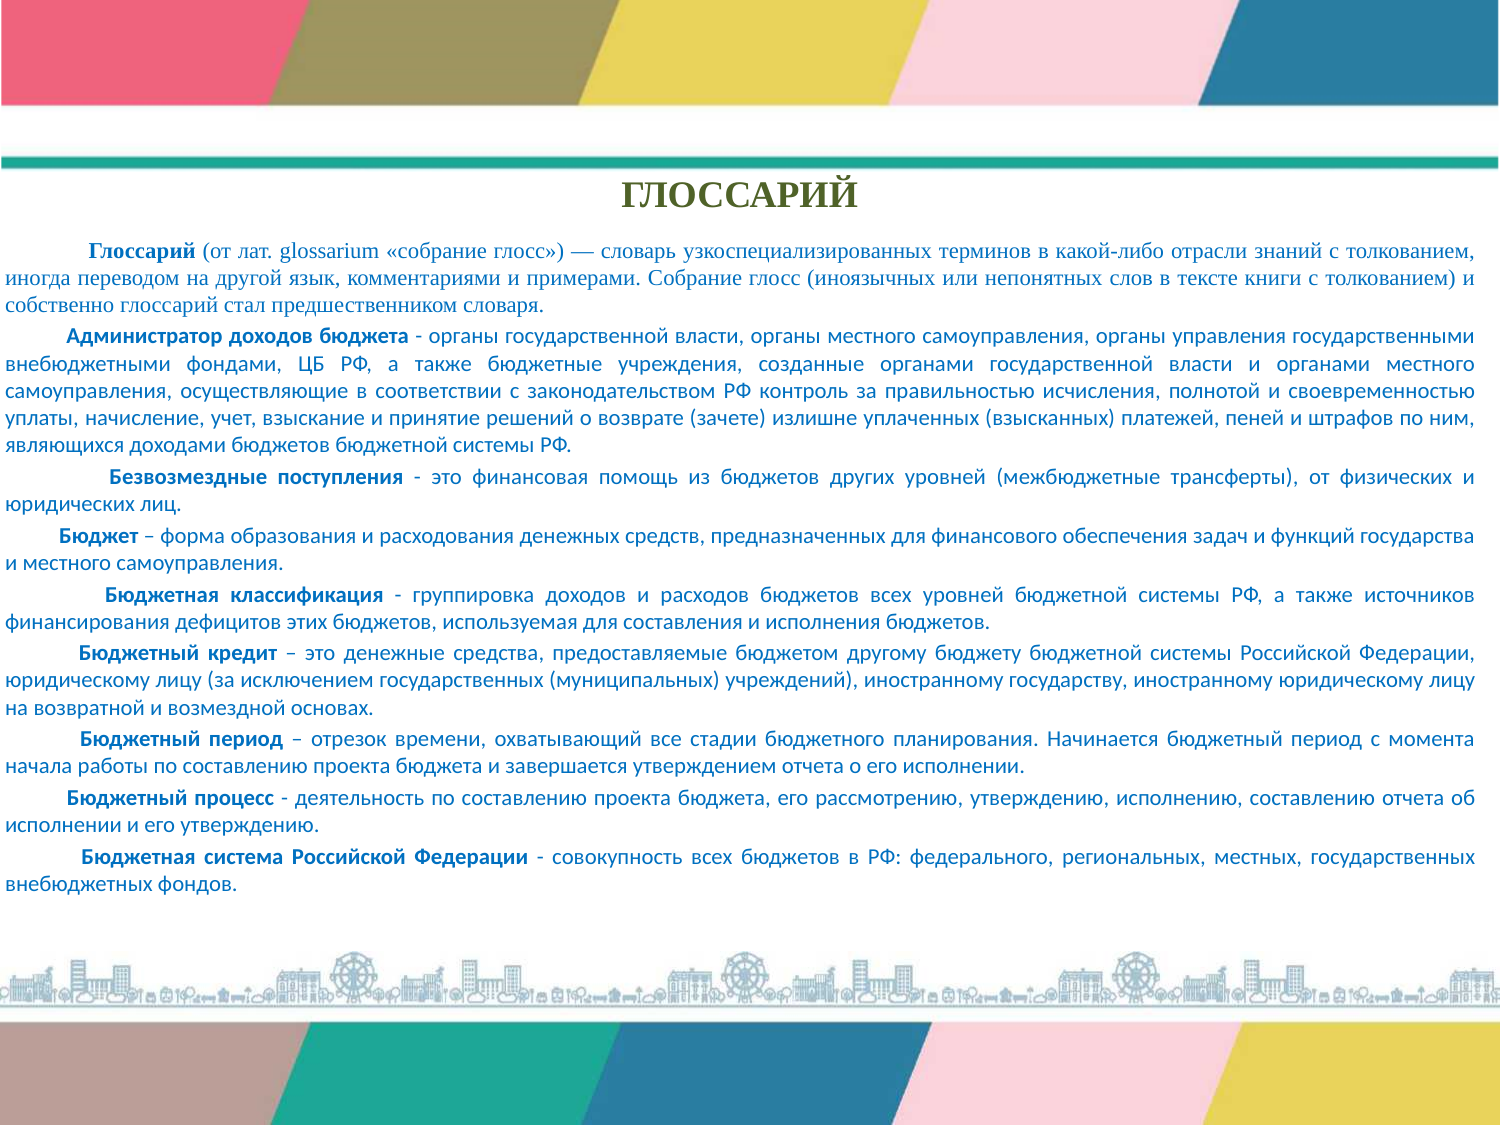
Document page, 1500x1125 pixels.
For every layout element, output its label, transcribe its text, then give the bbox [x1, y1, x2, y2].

subtitle Глоссарий (от лат. glossarium «собрание глосс») — словарь узкоспециализированных терминов в какой-либо отрасли знаний с толкованием, иногда переводом на другой язык, комментариями и примерами. Собрание глосс (иноязычных или непонятных слов в тексте книги с толкованием) и собственно глоссарий стал предшественником словаря. Администратор доходов бюджета - органы государственной власти, органы местного самоуправления, органы управления государственными внебюджетными фондами, ЦБ РФ, а также бюджетные учреждения, созданные органами государственной власти и органами местного самоуправления, осуществляющие в соответствии с законодательством РФ контроль за правильностью исчисления, полнотой и своевременностью уплаты, начисление, учет, взыскание и принятие решений о возврате (зачете) излишне уплаченных (взысканных) платежей, пеней и штрафов по ним, являющихся доходами бюджетов бюджетной системы РФ. Безвозмездные поступления - это финансовая помощь из бюджетов других уровней (межбюджетные трансферты), от физических и юридических лиц. Бюджет – форма образования и расходования денежных средств, предназначенных для финансового обеспечения задач и функций государства и местного самоуправления. Бюджетная классификация - группировка доходов и расходов бюджетов всех уровней бюджетной системы РФ, а также источников финансирования дефицитов этих бюджетов, используемая для составления и исполнения бюджетов. Бюджетный кредит – это денежные средства, предоставляемые бюджетом другому бюджету бюджетной системы Российской Федерации, юридическому лицу (за исключением государственных (муниципальных) учреждений), иностранному государству, иностранному юридическому лицу на возвратной и возмездной основах. Бюджетный период – отрезок времени, охватывающий все стадии бюджетного планирования. Начинается бюджетный период с момента начала работы по составлению проекта бюджета и завершается утверждением отчета о его исполнении. Бюджетный процесс - деятельность по составлению проекта бюджета, его рассмотрению, утверждению, исполнению, составлению отчета об исполнении и его утверждению. Бюджетная система Российской Федерации - совокупность всех бюджетов в РФ: федерального, региональных, местных, государственных внебюджетных фондов. [0, 227, 1490, 950]
picture [0, 951, 1500, 1125]
title ГЛОССАРИЙ [102, 180, 1378, 227]
picture [0, 0, 1500, 172]
